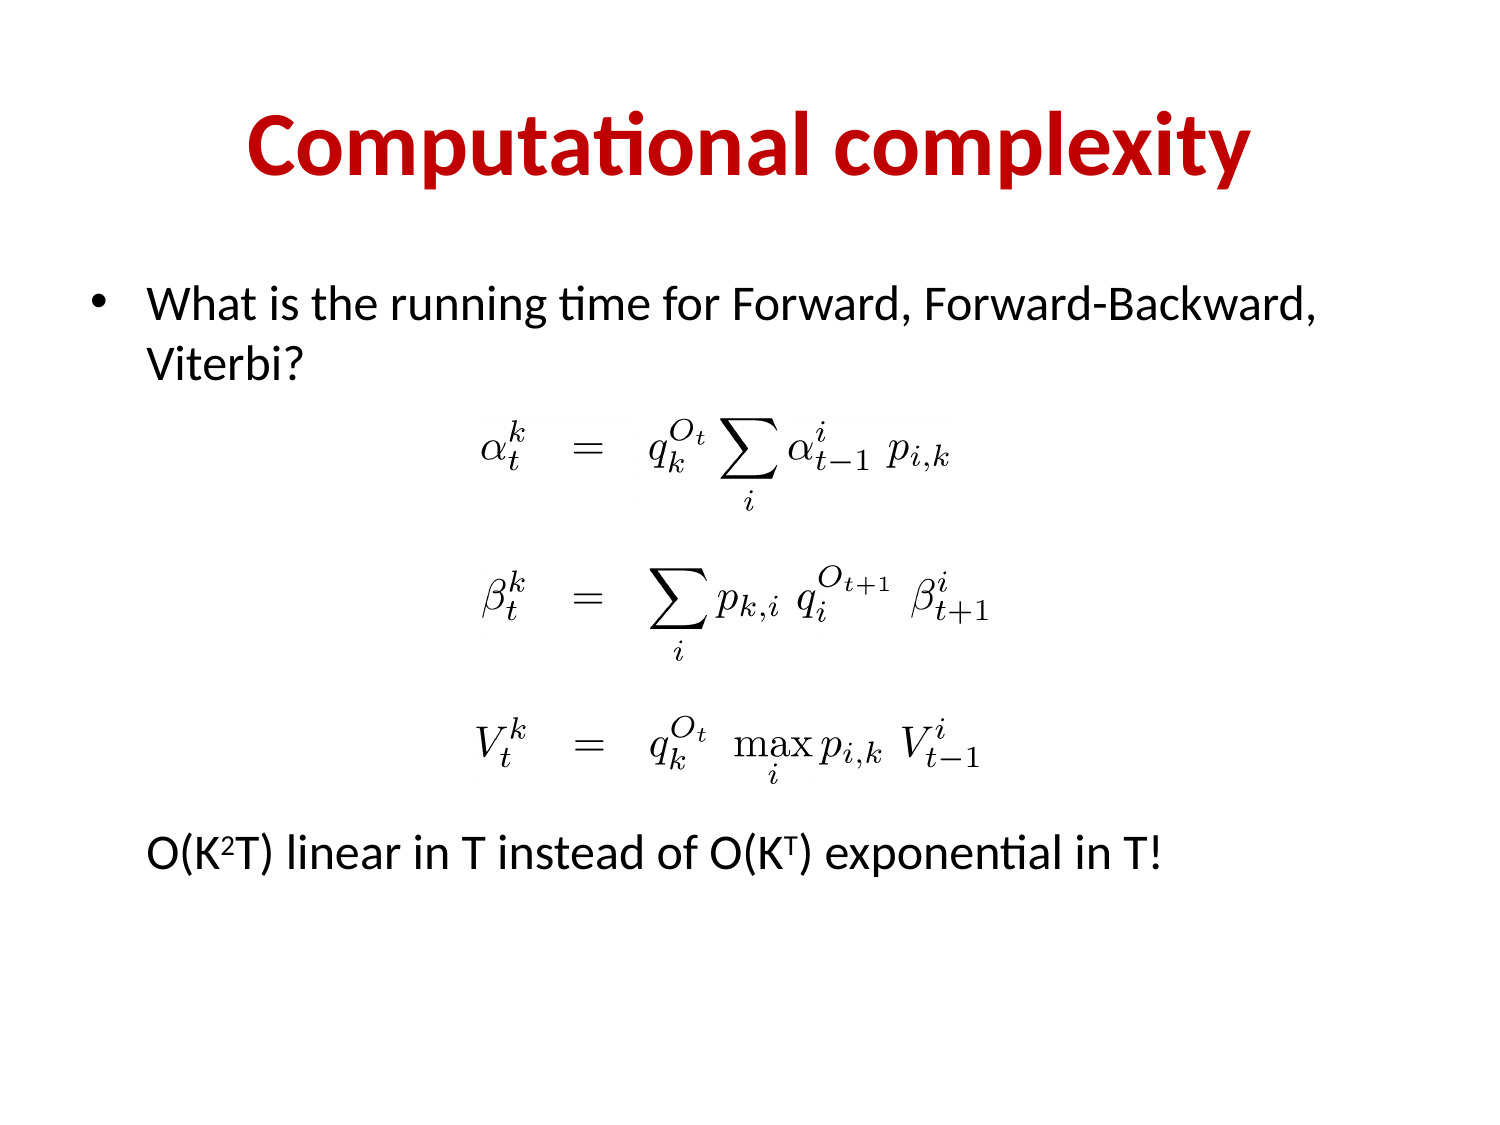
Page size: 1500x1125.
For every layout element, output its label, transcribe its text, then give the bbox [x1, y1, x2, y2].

picture [480, 563, 988, 663]
title Computational complexity [75, 45, 1425, 233]
list What is the running time for Forward, Forward-Backward, Viterbi? O(K2T) linear in T instead of O(KT) exponential in T! [75, 262, 1425, 1005]
picture [480, 417, 950, 513]
picture [472, 714, 980, 788]
